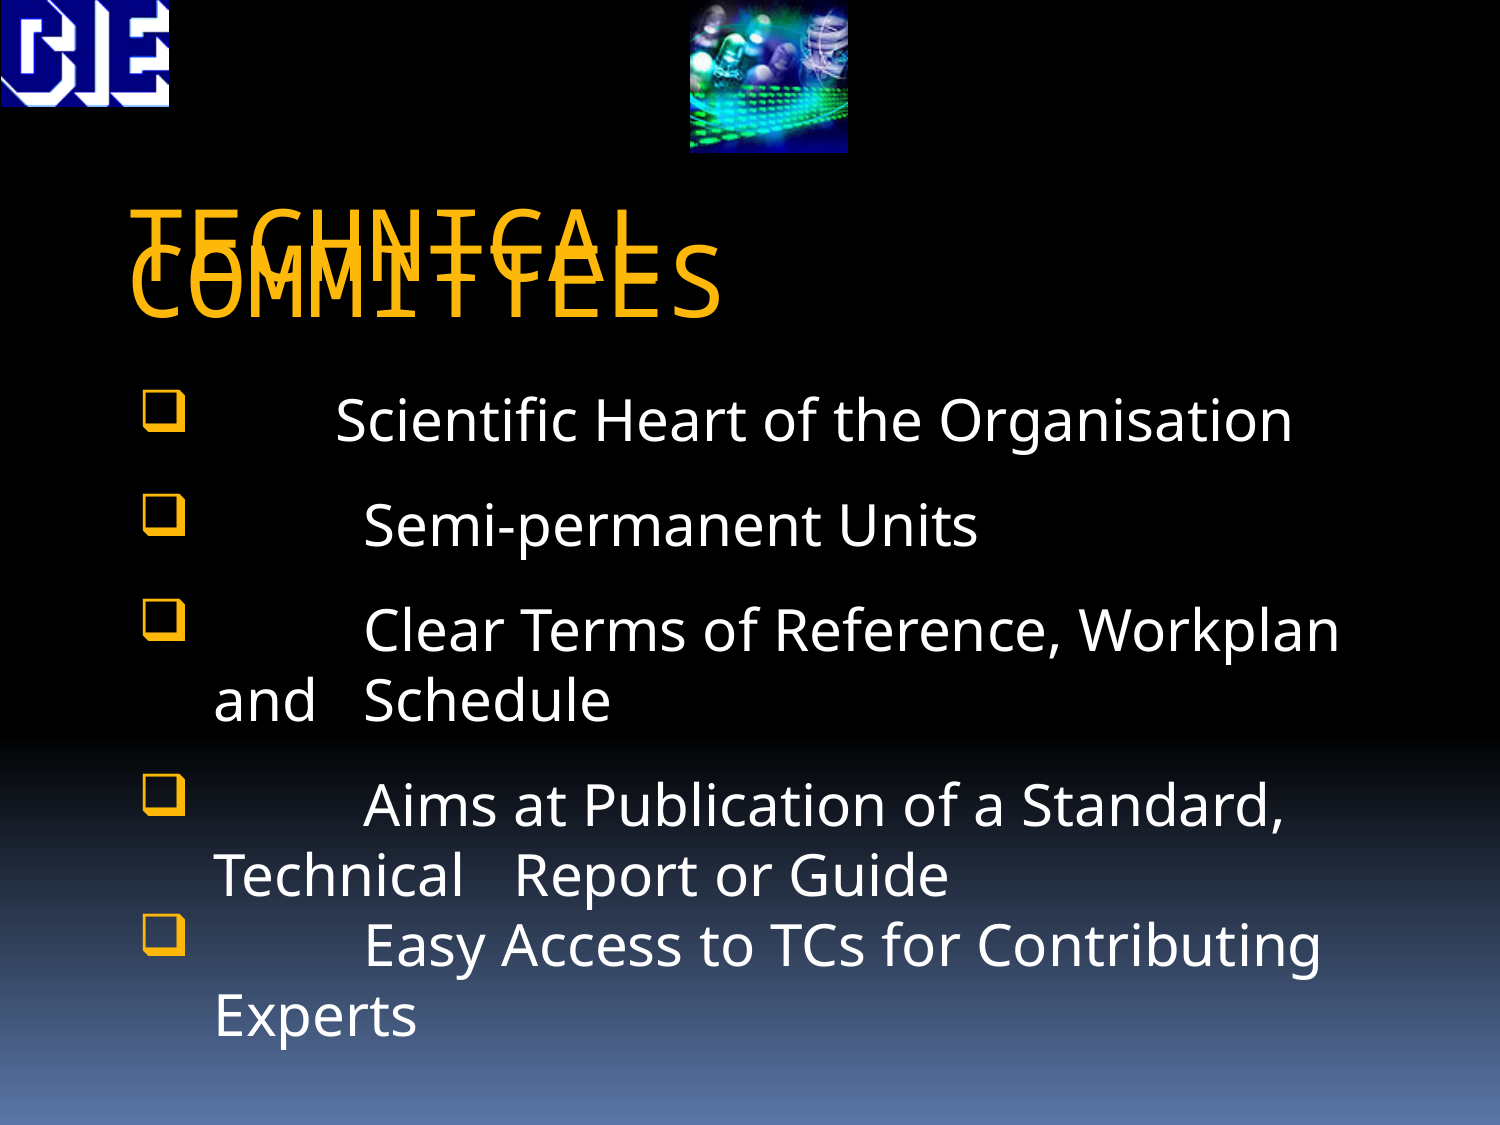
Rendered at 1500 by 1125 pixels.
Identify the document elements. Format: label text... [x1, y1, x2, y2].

picture [690, 0, 848, 153]
text_box Scientific Heart of the Organisation Semi-permanent Units Clear Terms of Reference, Workplan and Schedule Aims at Publication of a Standard, Technical Report or Guide Easy Access to TCs for Contributing Experts [123, 340, 1412, 1056]
text_box TECHNICAL COMMITTEES [112, 245, 1258, 333]
